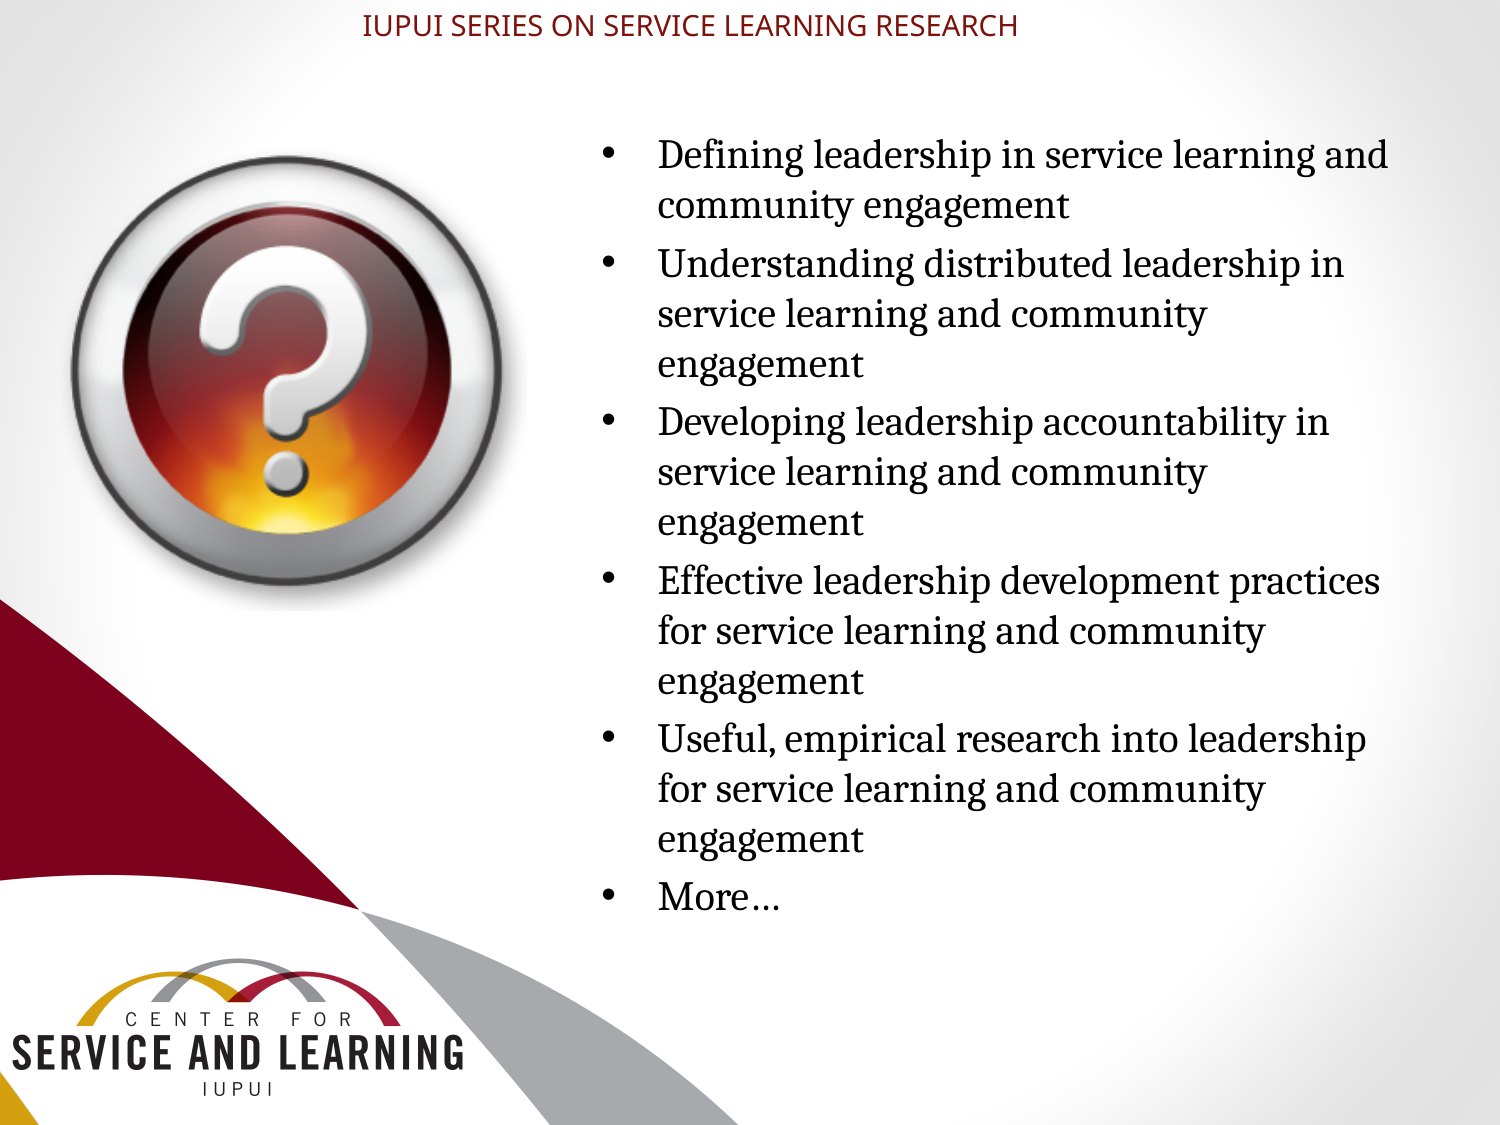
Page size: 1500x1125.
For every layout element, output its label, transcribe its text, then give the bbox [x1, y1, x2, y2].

text_box IUPUI SERIES ON SERVICE LEARNING RESEARCH [295, 0, 1087, 50]
picture [0, 0, 1500, 1125]
list Defining leadership in service learning and community engagement Understanding distributed leadership in service learning and community engagement Developing leadership accountability in service learning and community engagement Effective leadership development practices for service learning and community engagement Useful, empirical research into leadership for service learning and community engagement More… [586, 119, 1425, 1080]
